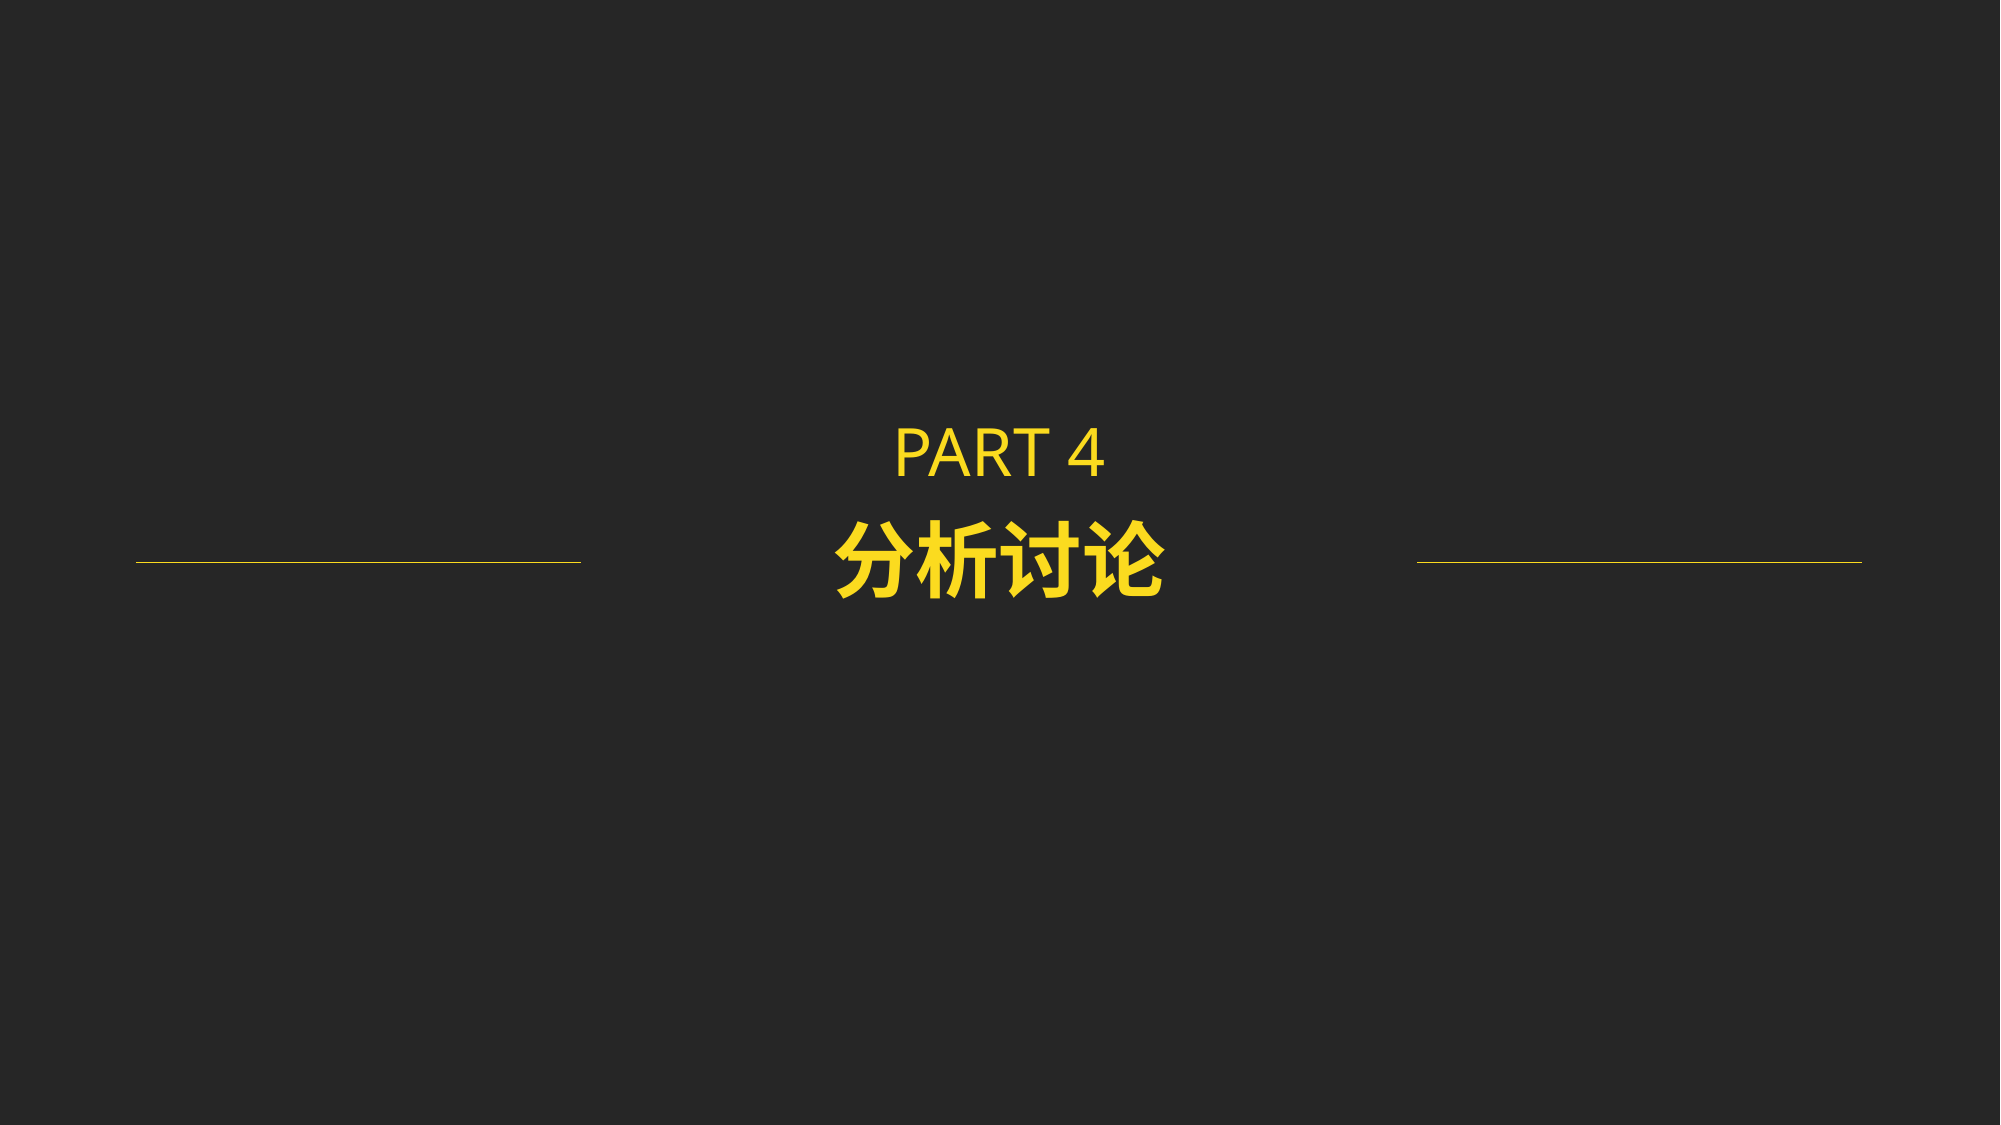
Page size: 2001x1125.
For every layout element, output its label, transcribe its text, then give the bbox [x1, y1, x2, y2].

list 分析讨论 [580, 513, 1418, 613]
list PART 4 [580, 411, 1418, 513]
